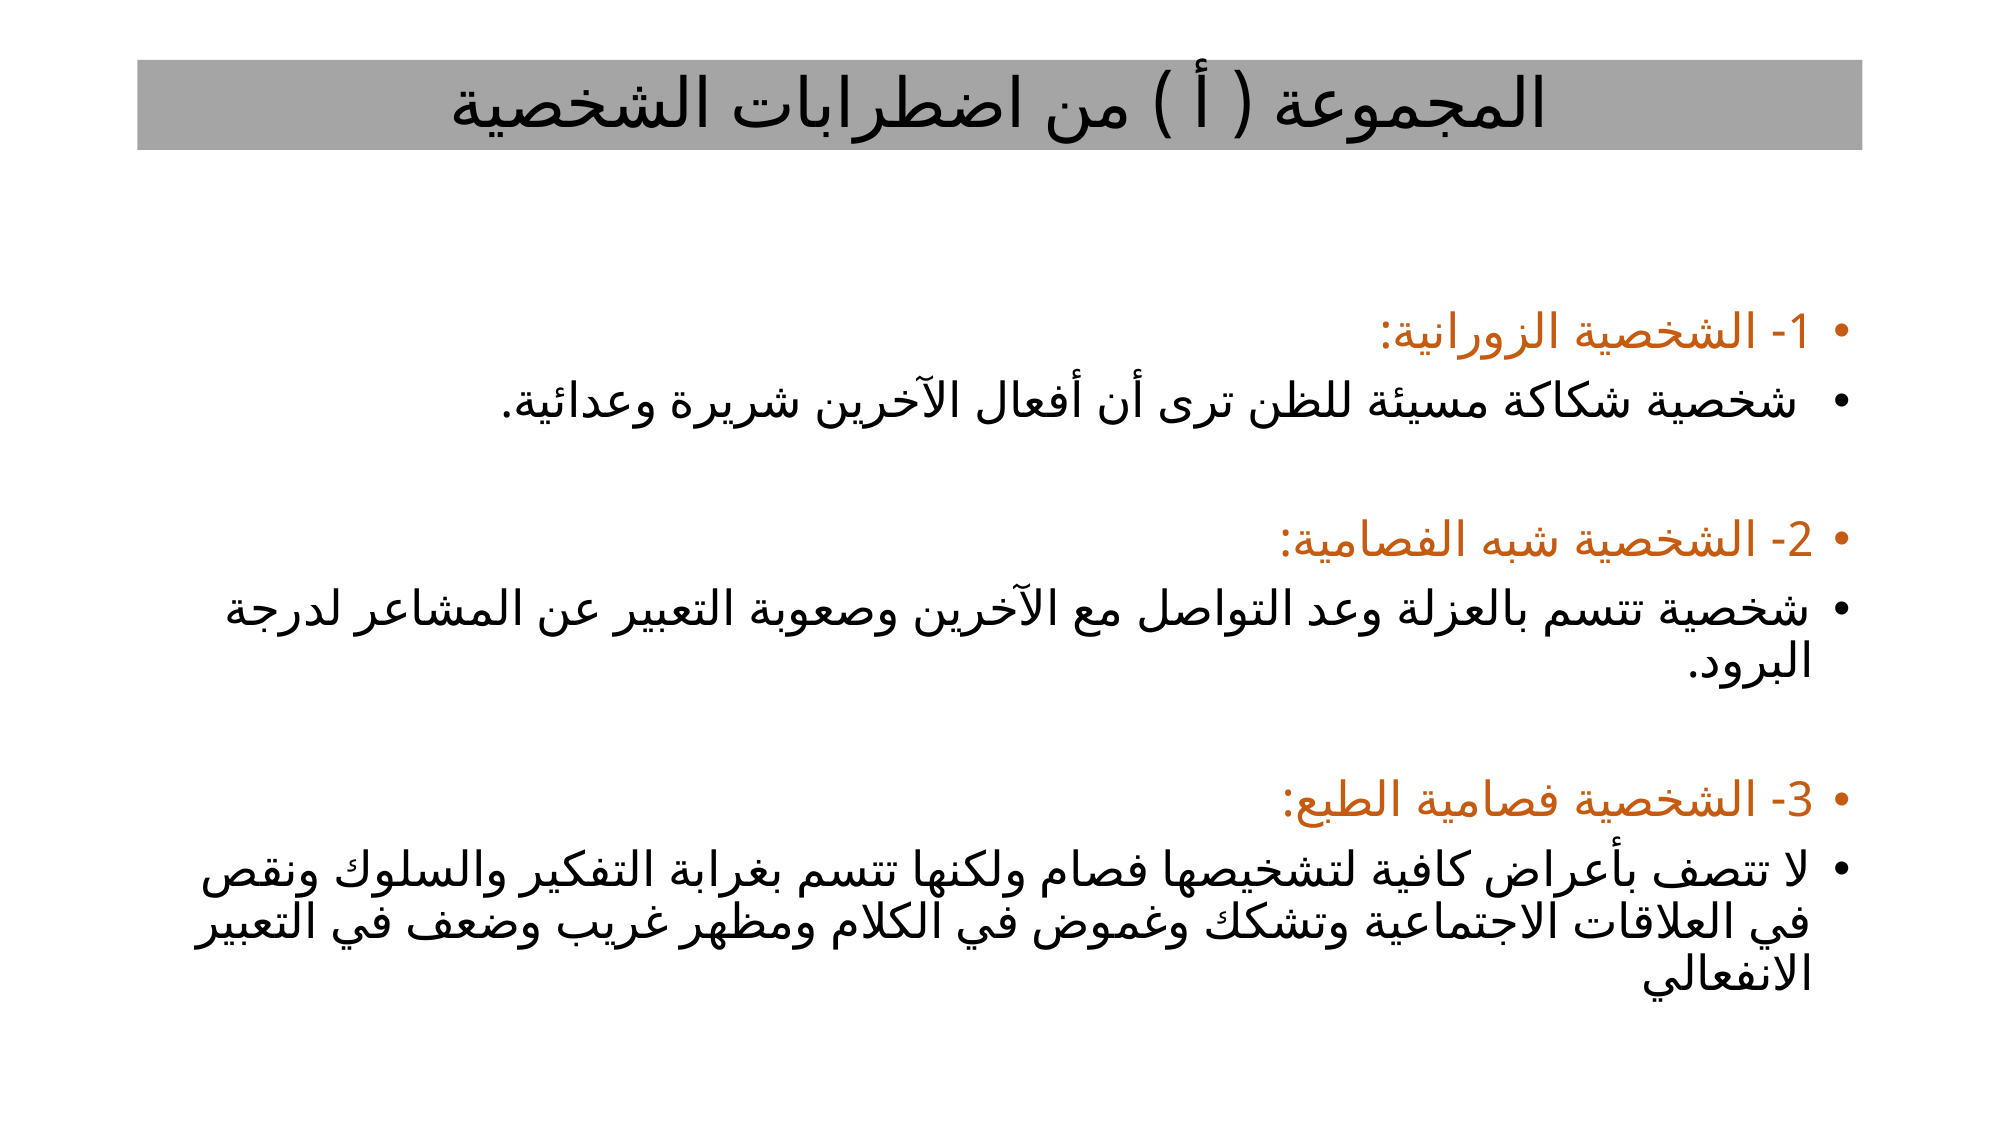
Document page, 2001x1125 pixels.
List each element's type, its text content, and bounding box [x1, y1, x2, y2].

title المجموعة ( أ ) من اضطرابات الشخصية [137, 59, 1863, 150]
list 1- الشخصية الزورانية: شخصية شكاكة مسيئة للظن ترى أن أفعال الآخرين شريرة وعدائية. 2- الشخصية شبه الفصامية: شخصية تتسم بالعزلة وعد التواصل مع الآخرين وصعوبة التعبير عن المشاعر لدرجة البرود. 3- الشخصية فصامية الطبع: لا تتصف بأعراض كافية لتشخيصها فصام ولكنها تتسم بغرابة التفكير والسلوك ونقص في العلاقات الاجتماعية وتشكك وغموض في الكلام ومظهر غريب وضعف في التعبير الانفعالي [137, 299, 1863, 1014]
